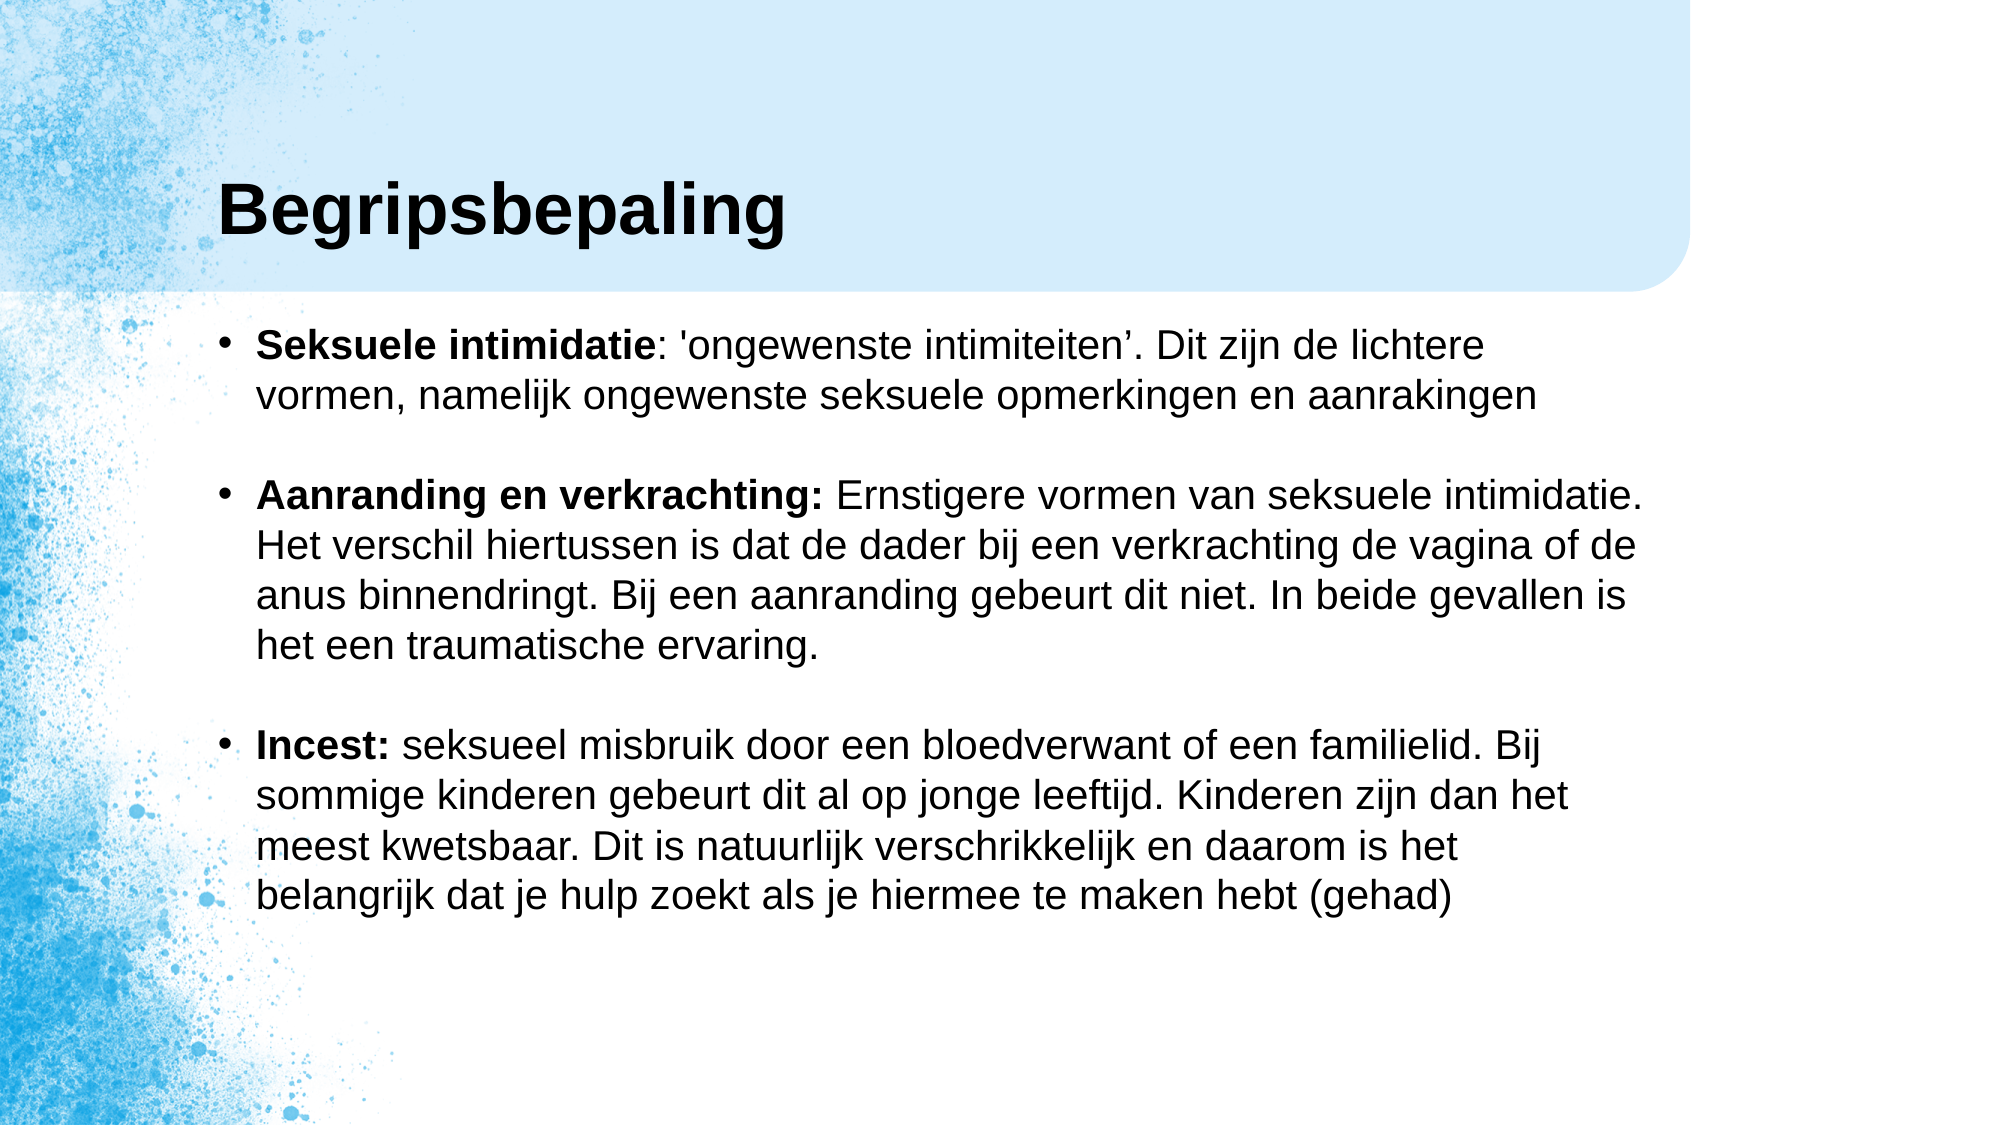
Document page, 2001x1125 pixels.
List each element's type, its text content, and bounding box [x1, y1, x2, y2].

picture [0, 0, 415, 1125]
title Begripsbepaling [217, 61, 1556, 250]
list Seksuele intimidatie: 'ongewenste intimiteiten’. Dit zijn de lichtere vormen, namelijk ongewenste seksuele opmerkingen en aanrakingen Aanranding en verkrachting: Ernstigere vormen van seksuele intimidatie. Het verschil hiertussen is dat de dader bij een verkrachting de vagina of de anus binnendringt. Bij een aanranding gebeurt dit niet. In beide gevallen is het een traumatische ervaring. Incest: seksueel misbruik door een bloedverwant of een familielid. Bij sommige kinderen gebeurt dit al op jonge leeftijd. Kinderen zijn dan het meest kwetsbaar. Dit is natuurlijk verschrikkelijk en daarom is het belangrijk dat je hulp zoekt als je hiermee te maken hebt (gehad) [217, 317, 1648, 1063]
